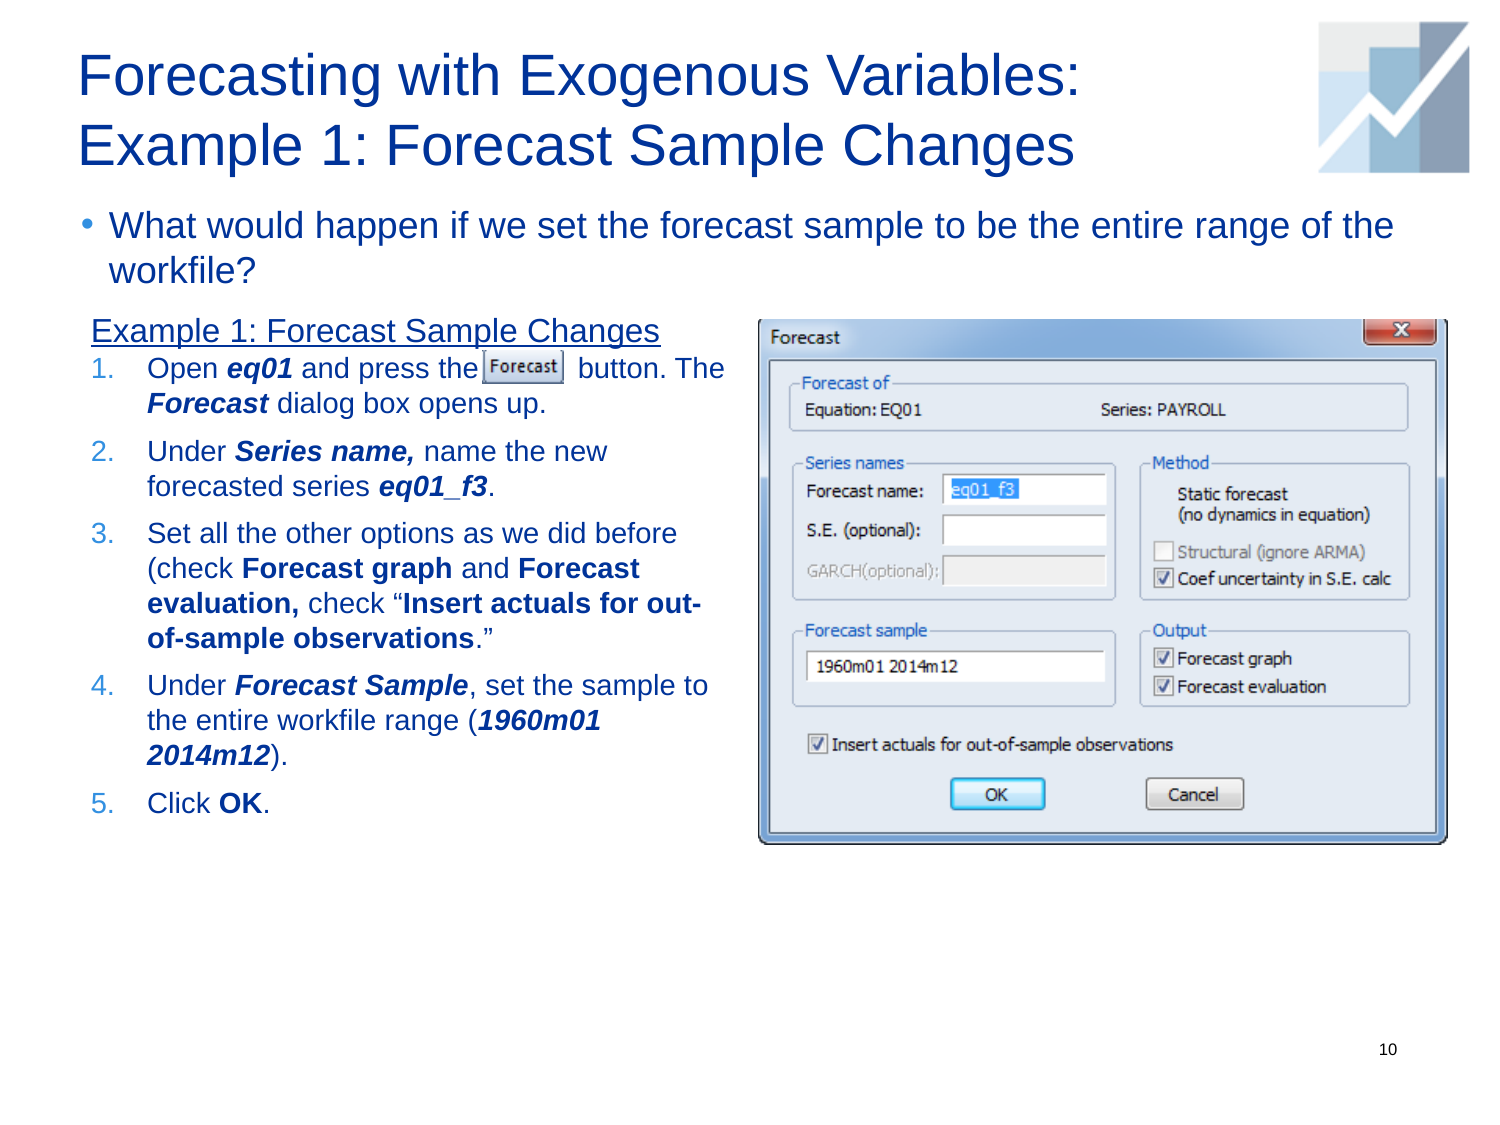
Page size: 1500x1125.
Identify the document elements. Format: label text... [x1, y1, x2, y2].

picture [758, 318, 1448, 845]
picture [1300, 11, 1479, 181]
title Forecasting with Exogenous Variables: Example 1: Forecast Sample Changes [62, 0, 1297, 185]
slide_number 10 [1262, 1015, 1413, 1067]
list What would happen if we set the forecast sample to be the entire range of the workfile? [65, 193, 1453, 298]
picture [482, 350, 565, 384]
text_box Example 1: Forecast Sample Changes Open eq01 and press the button. The Forecast dialog box opens up. Under Series name, name the new forecasted series eq01_f3. Set all the other options as we did before (check Forecast graph and Forecast evaluation, check “Insert actuals for out-of-sample observations.” Under Forecast Sample, set the sample to the entire workfile range (1960m01 2014m12). Click OK. [75, 301, 752, 1051]
